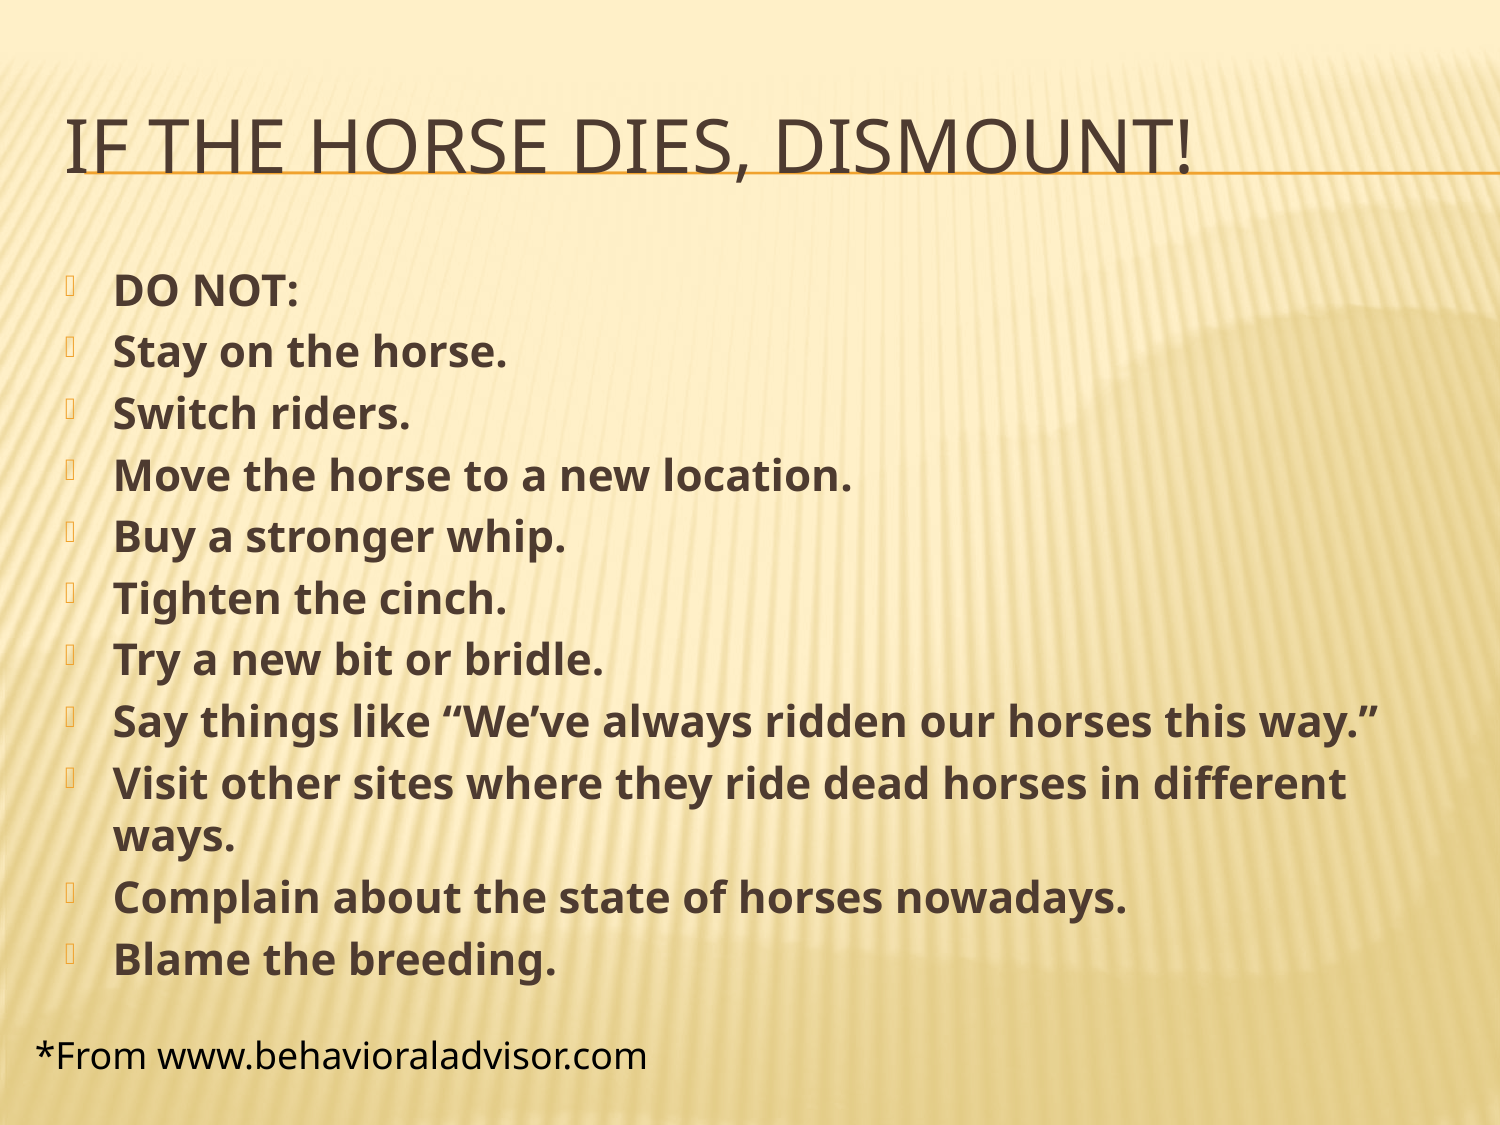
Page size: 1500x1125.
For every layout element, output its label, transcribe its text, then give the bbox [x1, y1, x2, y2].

list DO NOT: Stay on the horse. Switch riders. Move the horse to a new location. Buy a stronger whip. Tighten the cinch. Try a new bit or bridle. Say things like “We’ve always ridden our horses this way.” Visit other sites where they ride dead horses in different ways. Complain about the state of horses nowadays. Blame the breeding. [50, 254, 1475, 998]
title If the Horse dies, dismount! [50, 75, 1475, 213]
text_box *From www.behavioraladvisor.com [20, 1024, 664, 1085]
